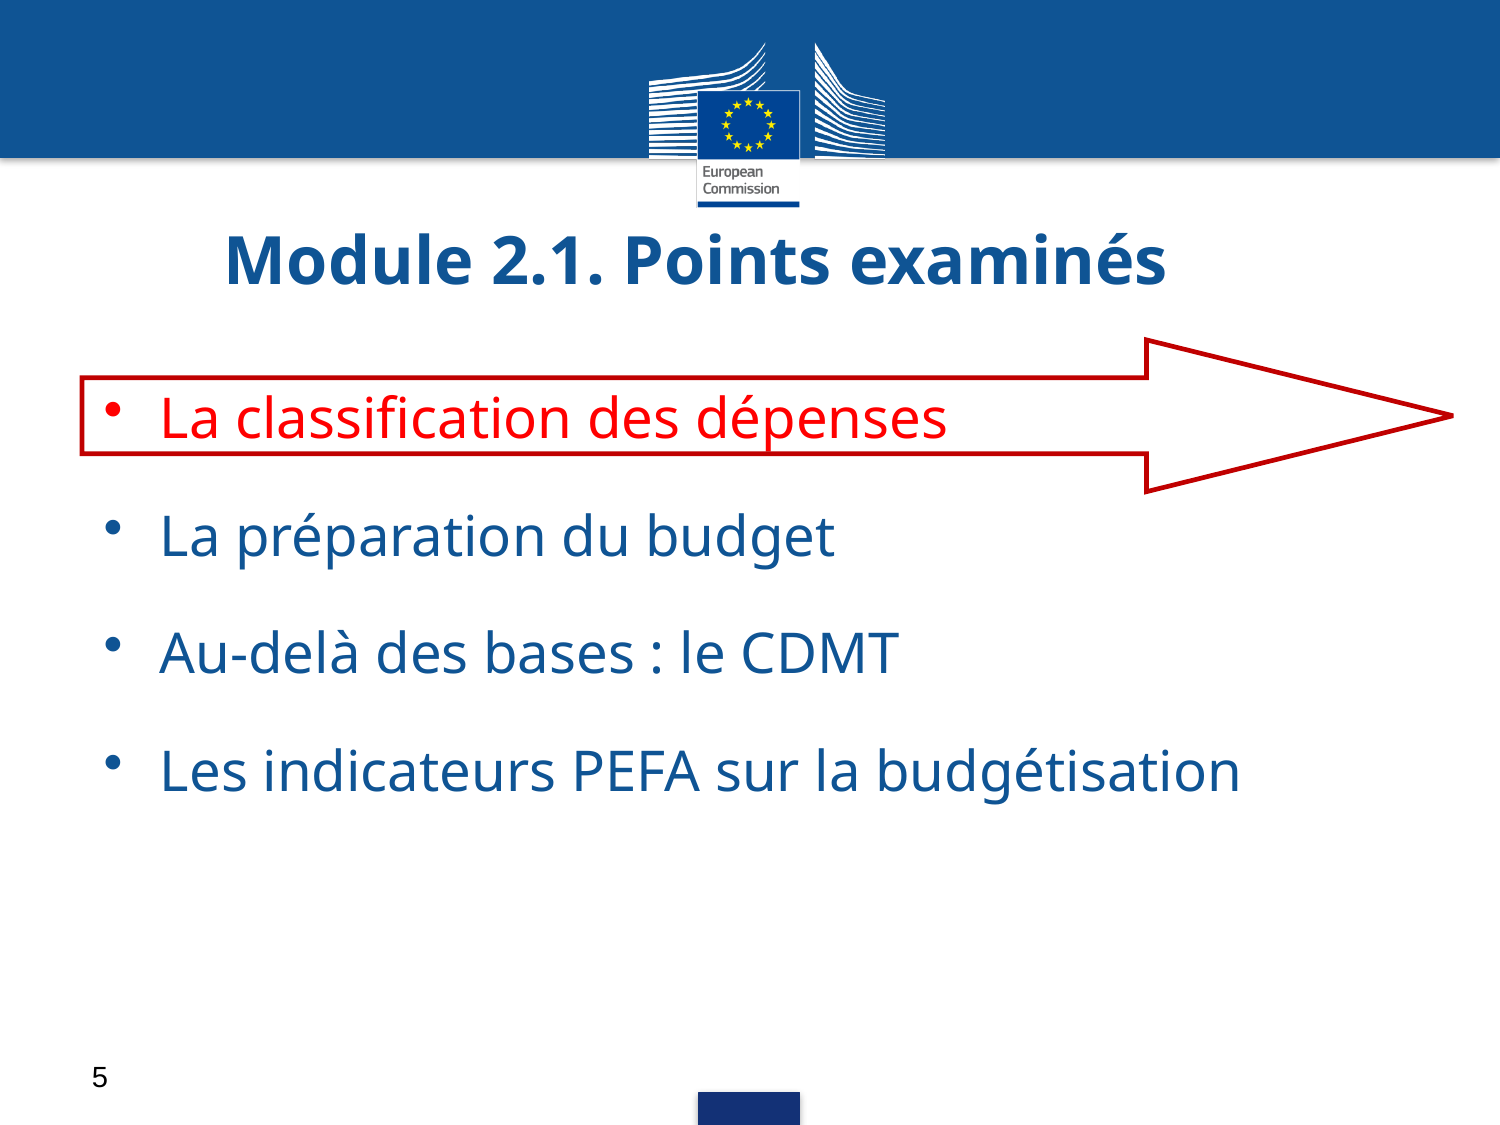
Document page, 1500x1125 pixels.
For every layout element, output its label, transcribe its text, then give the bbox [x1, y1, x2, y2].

text_box [82, 339, 1454, 492]
title Module 2.1. Points examinés [0, 163, 1278, 352]
slide_number 5 [76, 1022, 553, 1102]
list La classification des dépenses La préparation du budget Au-delà des bases : le CDMT Les indicateurs PEFA sur la budgétisation [1289, 374, 1425, 408]
list La classification des dépenses La préparation du budget Au-delà des bases : le CDMT Les indicateurs PEFA sur la budgétisation [88, 423, 1425, 1026]
picture [649, 42, 885, 163]
